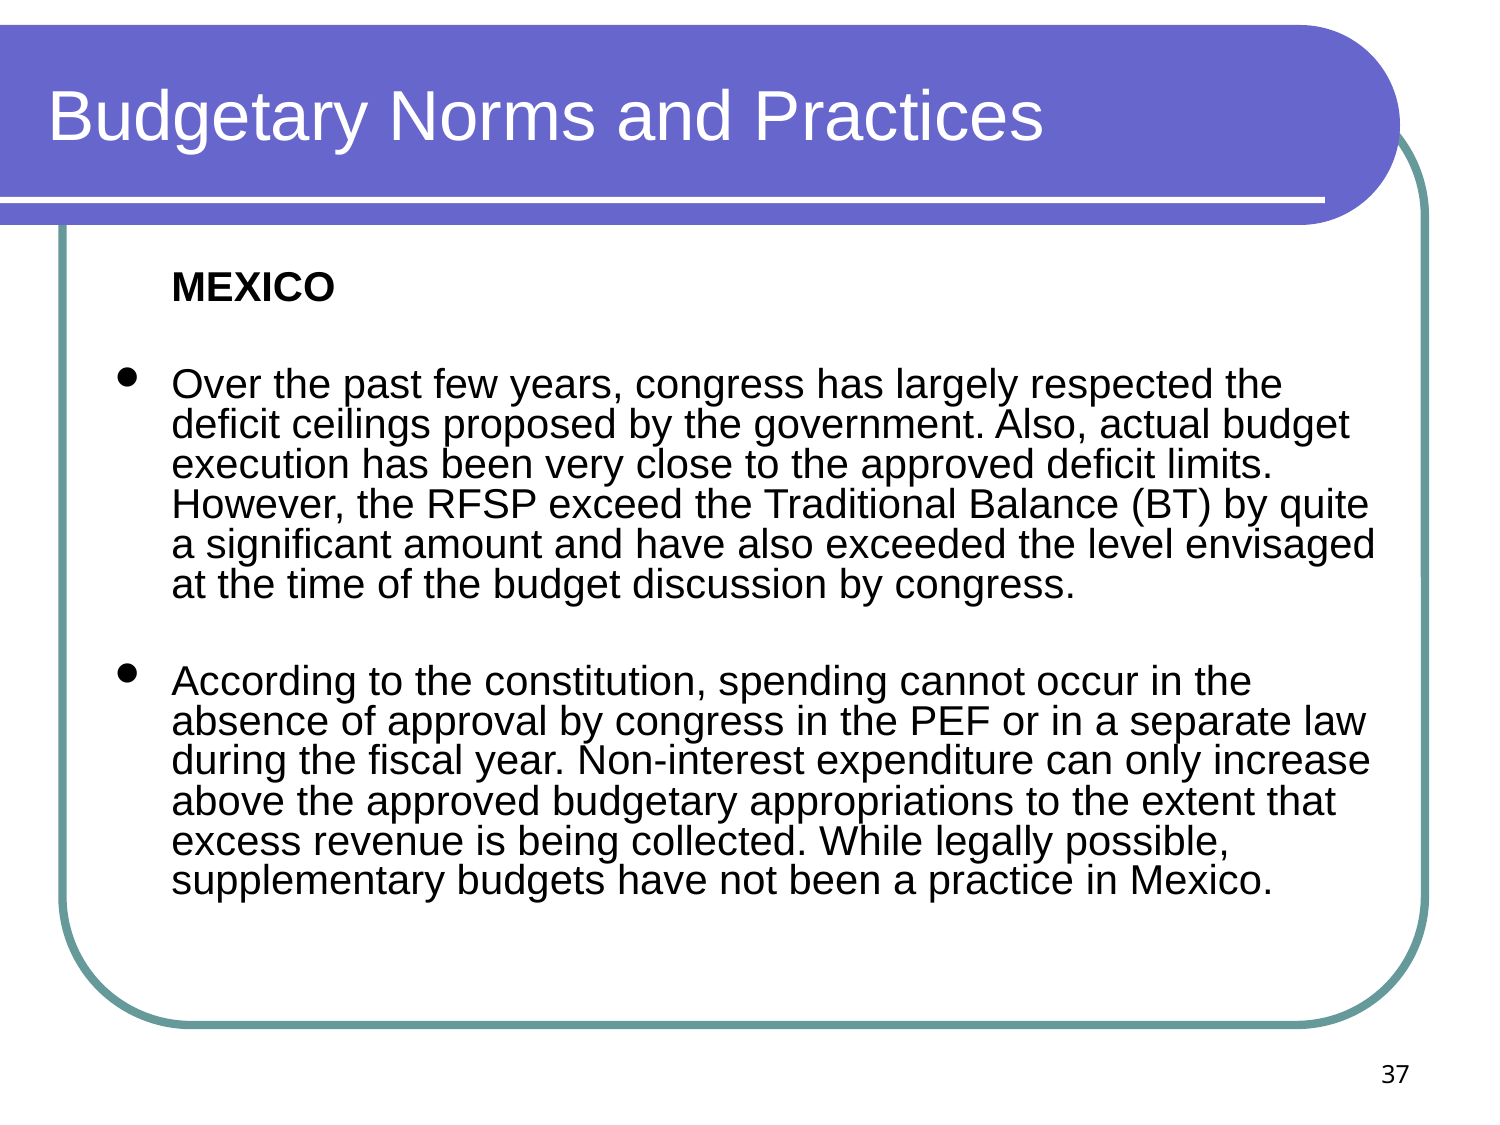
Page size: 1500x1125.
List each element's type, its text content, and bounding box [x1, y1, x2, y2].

slide_number 37 [1074, 1024, 1426, 1101]
list MEXICO Over the past few years, congress has largely respected the deficit ceilings proposed by the government. Also, actual budget execution has been very close to the approved deficit limits. However, the RFSP exceed the Traditional Balance (BT) by quite a significant amount and have also exceeded the level envisaged at the time of the budget discussion by congress. According to the constitution, spending cannot occur in the absence of approval by congress in the PEF or in a separate law during the fiscal year. Non-interest expenditure can only increase above the approved budgetary appropriations to the extent that excess revenue is being collected. While legally possible, supplementary budgets have not been a practice in Mexico. [99, 262, 1401, 988]
title Budgetary Norms and Practices [31, 37, 1348, 188]
